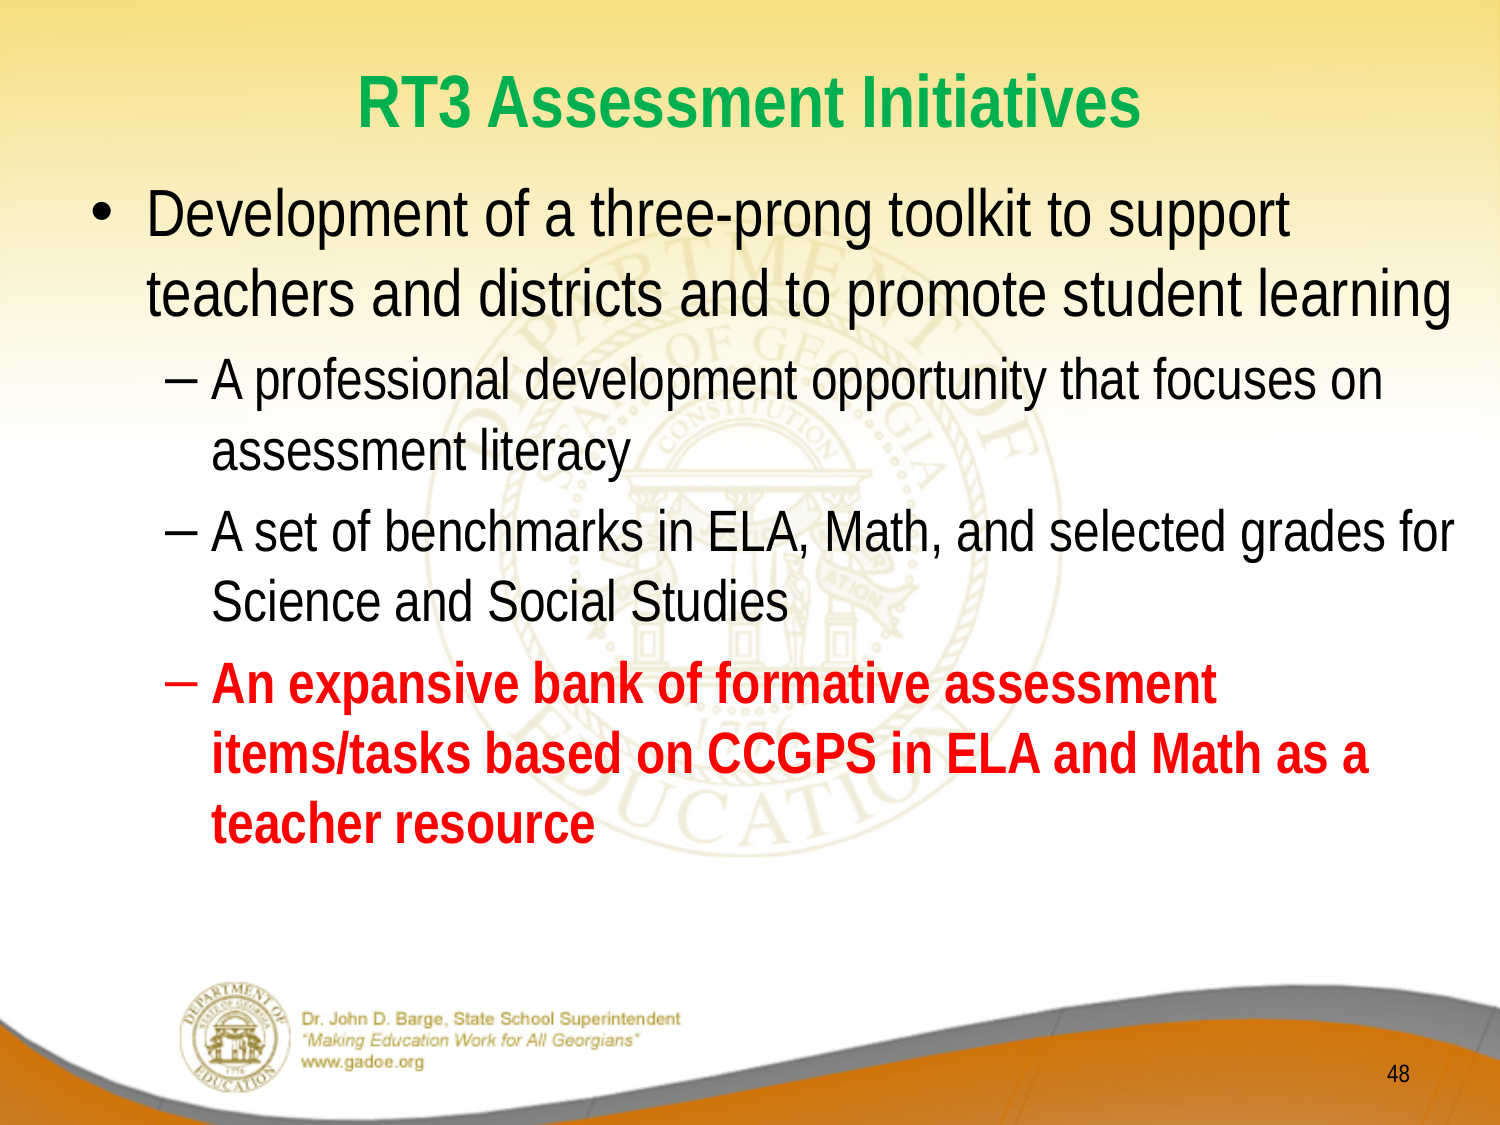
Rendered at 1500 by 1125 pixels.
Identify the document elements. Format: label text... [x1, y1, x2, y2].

picture [0, 0, 1500, 1125]
list Development of a three-prong toolkit to support teachers and districts and to promote student learning A professional development opportunity that focuses on assessment literacy A set of benchmarks in ELA, Math, and selected grades for Science and Social Studies An expansive bank of formative assessment items/tasks based on CCGPS in ELA and Math as a teacher resource [74, 162, 1476, 1006]
slide_number 48 [1325, 1042, 1425, 1103]
title RT3 Assessment Initiatives [74, 44, 1426, 151]
